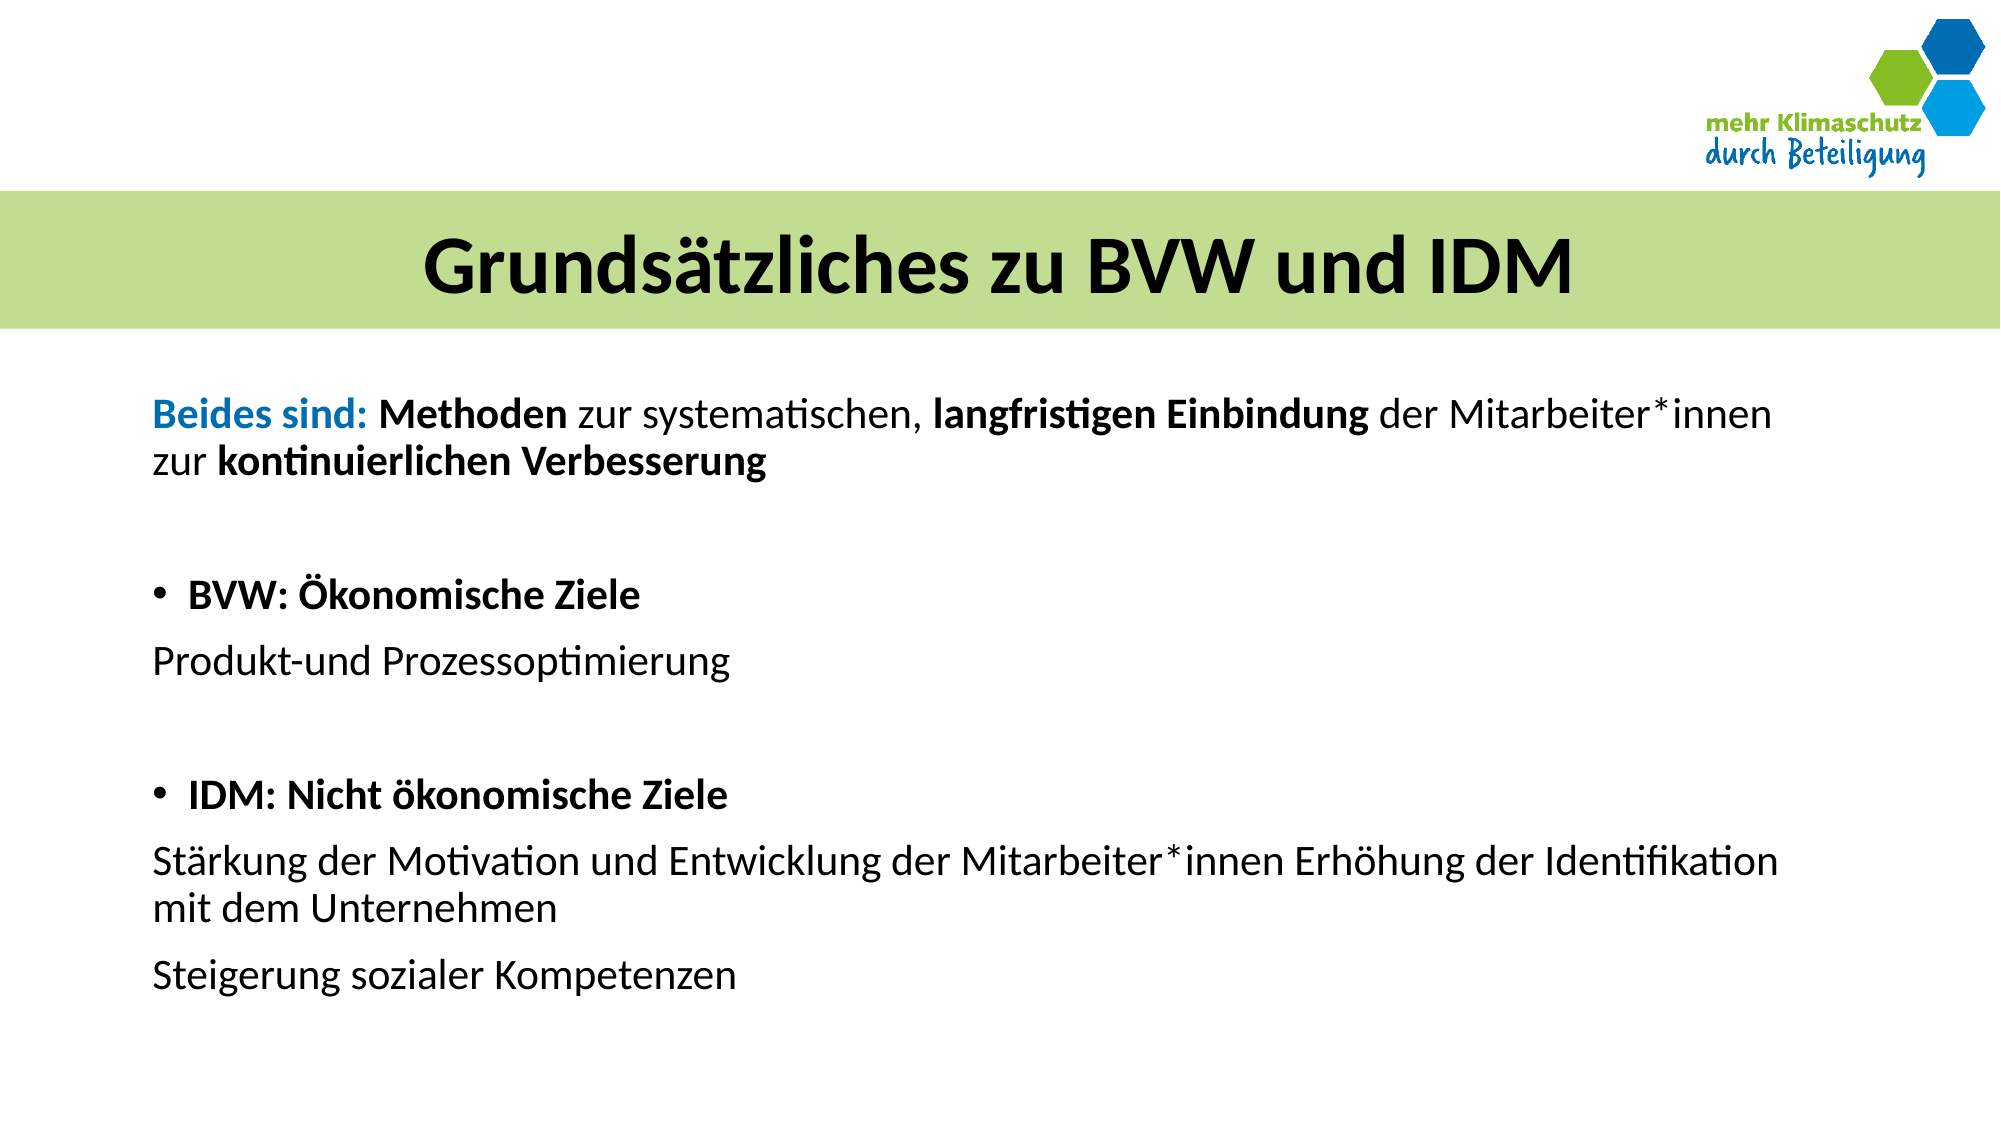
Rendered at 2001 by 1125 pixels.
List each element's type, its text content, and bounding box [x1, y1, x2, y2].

title Grundsätzliches zu BVW und IDM [249, 170, 1750, 320]
picture [1694, 9, 1998, 187]
list Beides sind: Methoden zur systematischen, langfristigen Einbindung der Mitarbeiter*innen zur kontinuierlichen Verbesserung BVW: Ökonomische Ziele Produkt-und Prozessoptimierung IDM: Nicht ökonomische Ziele Stärkung der Motivation und Entwicklung der Mitarbeiter*innen Erhöhung der Identifikation mit dem Unternehmen Steigerung sozialer Kompetenzen [137, 383, 1851, 1007]
